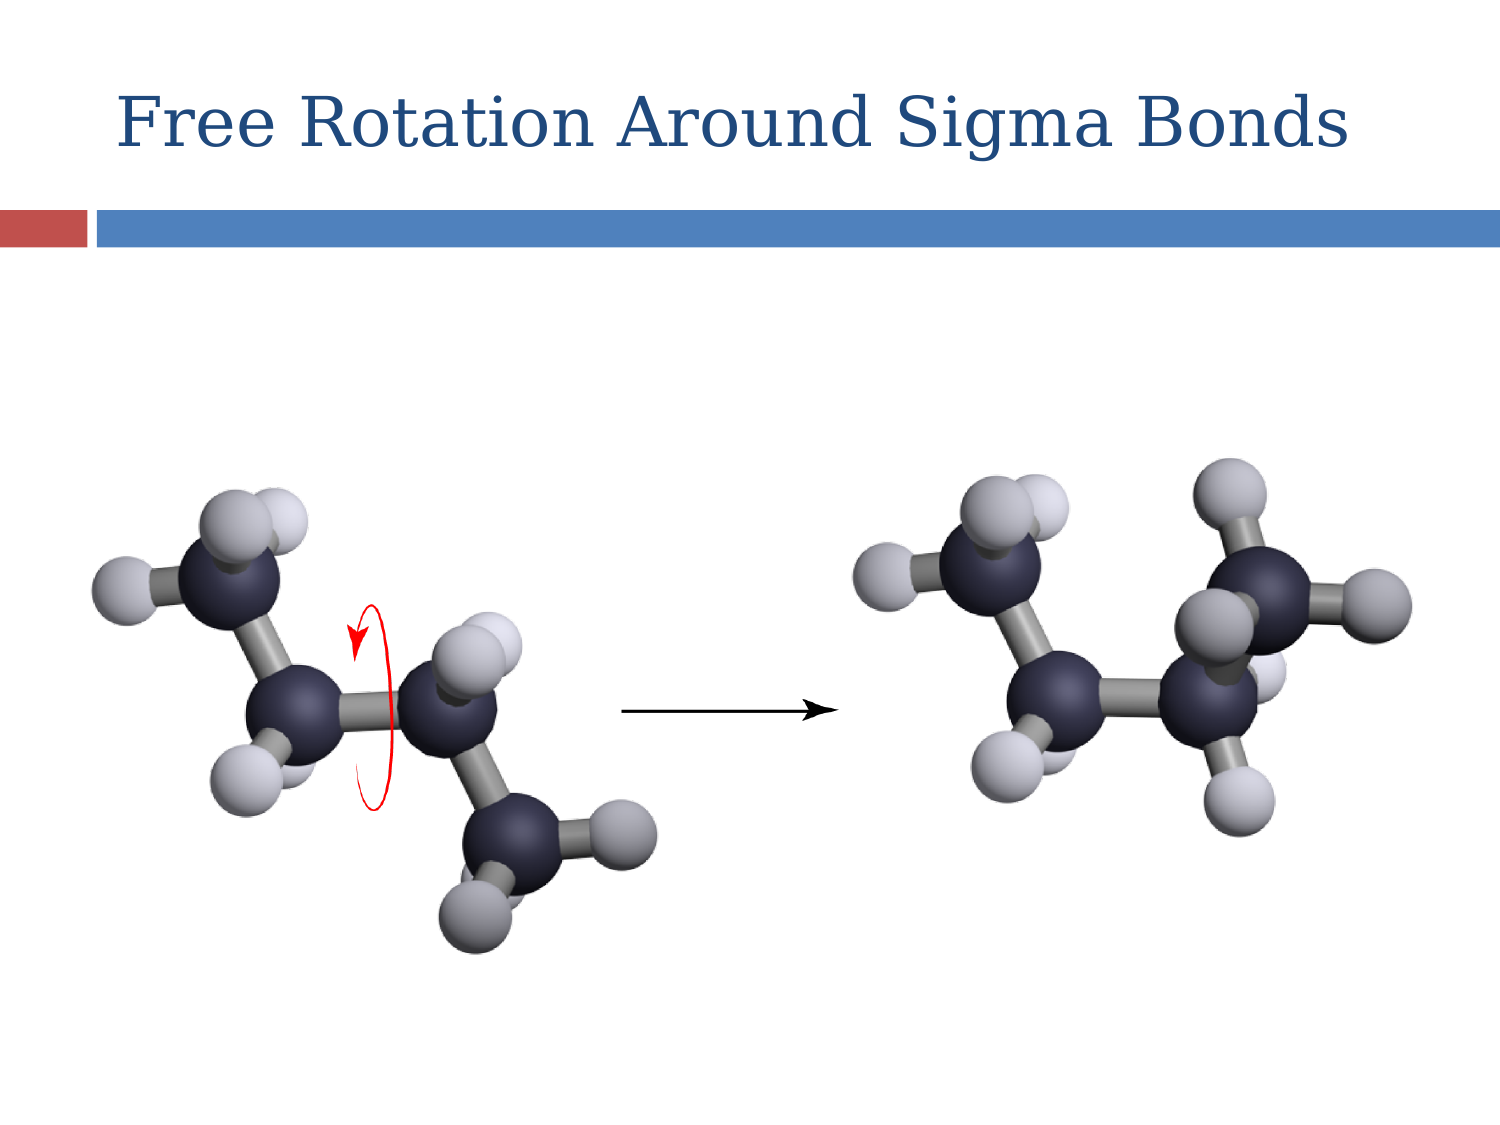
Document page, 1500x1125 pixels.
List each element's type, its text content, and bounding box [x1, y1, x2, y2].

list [0, 340, 1500, 1025]
title Free Rotation Around Sigma Bonds [100, 37, 1438, 200]
